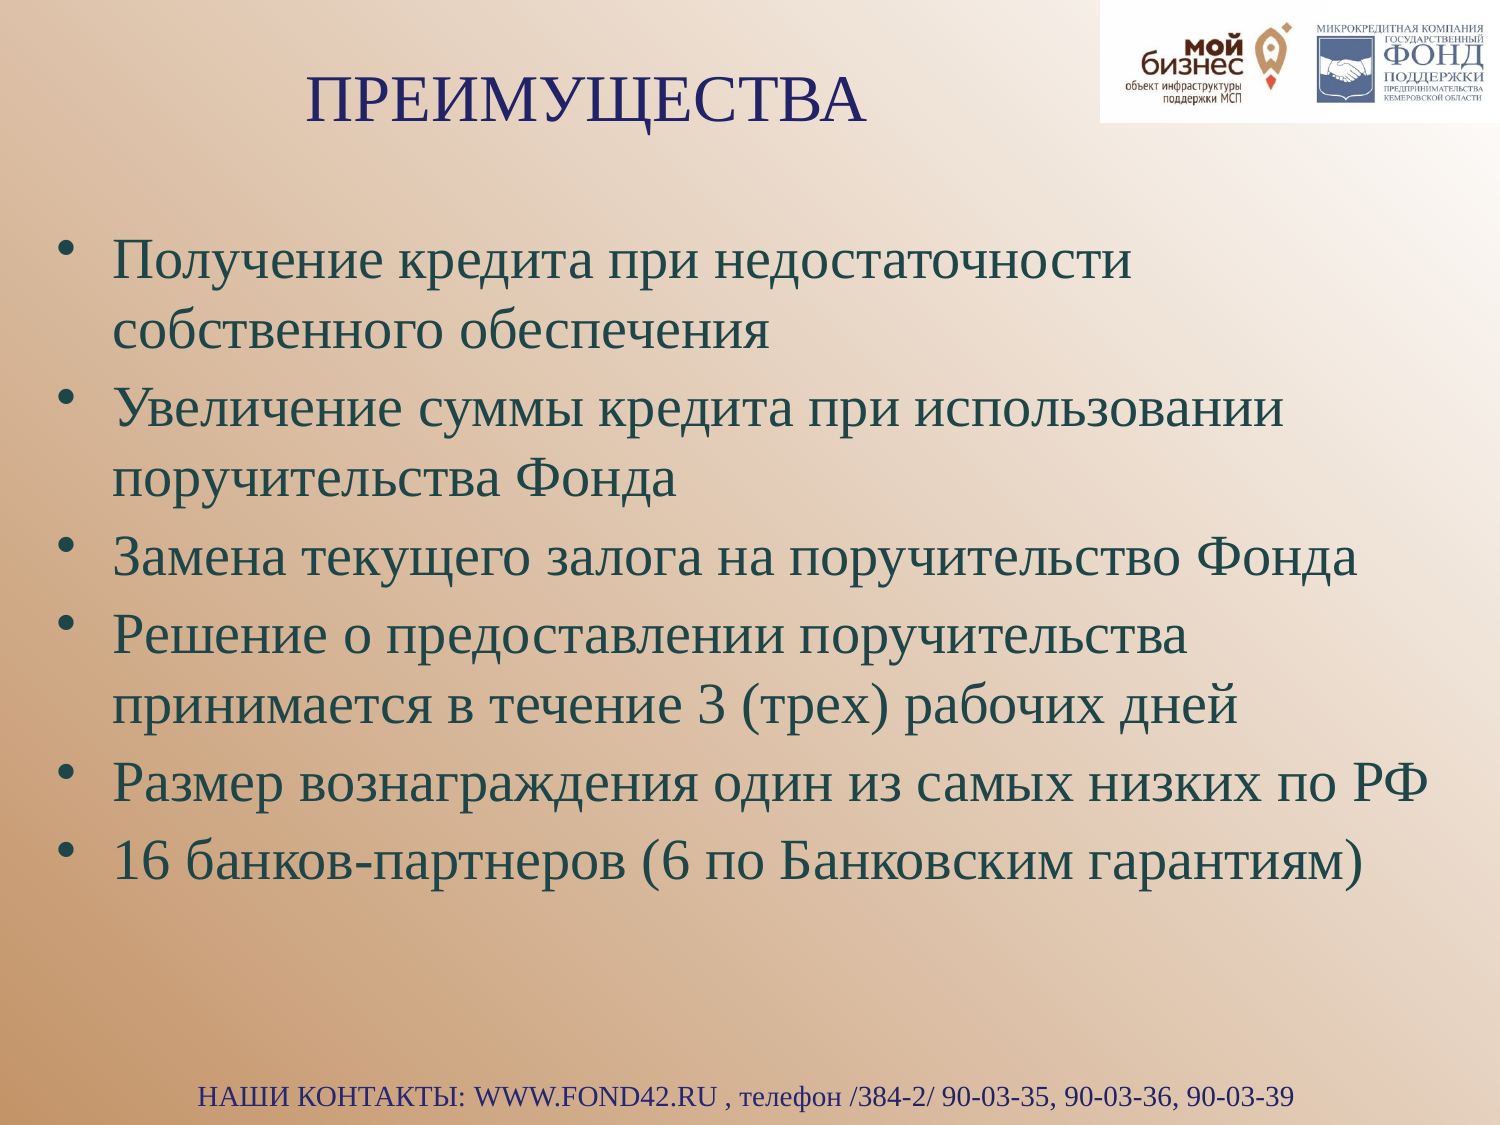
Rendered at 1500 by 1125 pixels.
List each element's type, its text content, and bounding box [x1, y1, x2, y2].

list ПРЕИМУЩЕСТВА Получение кредита при недостаточности собственного обеспечения Увеличение суммы кредита при использовании поручительства Фонда Замена текущего залога на поручительство Фонда Решение о предоставлении поручительства принимается в течение 3 (трех) рабочих дней Размер вознаграждения один из самых низких по РФ 16 банков-партнеров (6 по Банковским гарантиям) [41, 30, 1449, 1035]
footer НАШИ КОНТАКТЫ: WWW.FOND42.RU , телефон /384-2/ 90-03-35, 90-03-36, 90-03-39 [0, 1069, 1500, 1124]
picture [1099, 0, 1500, 124]
